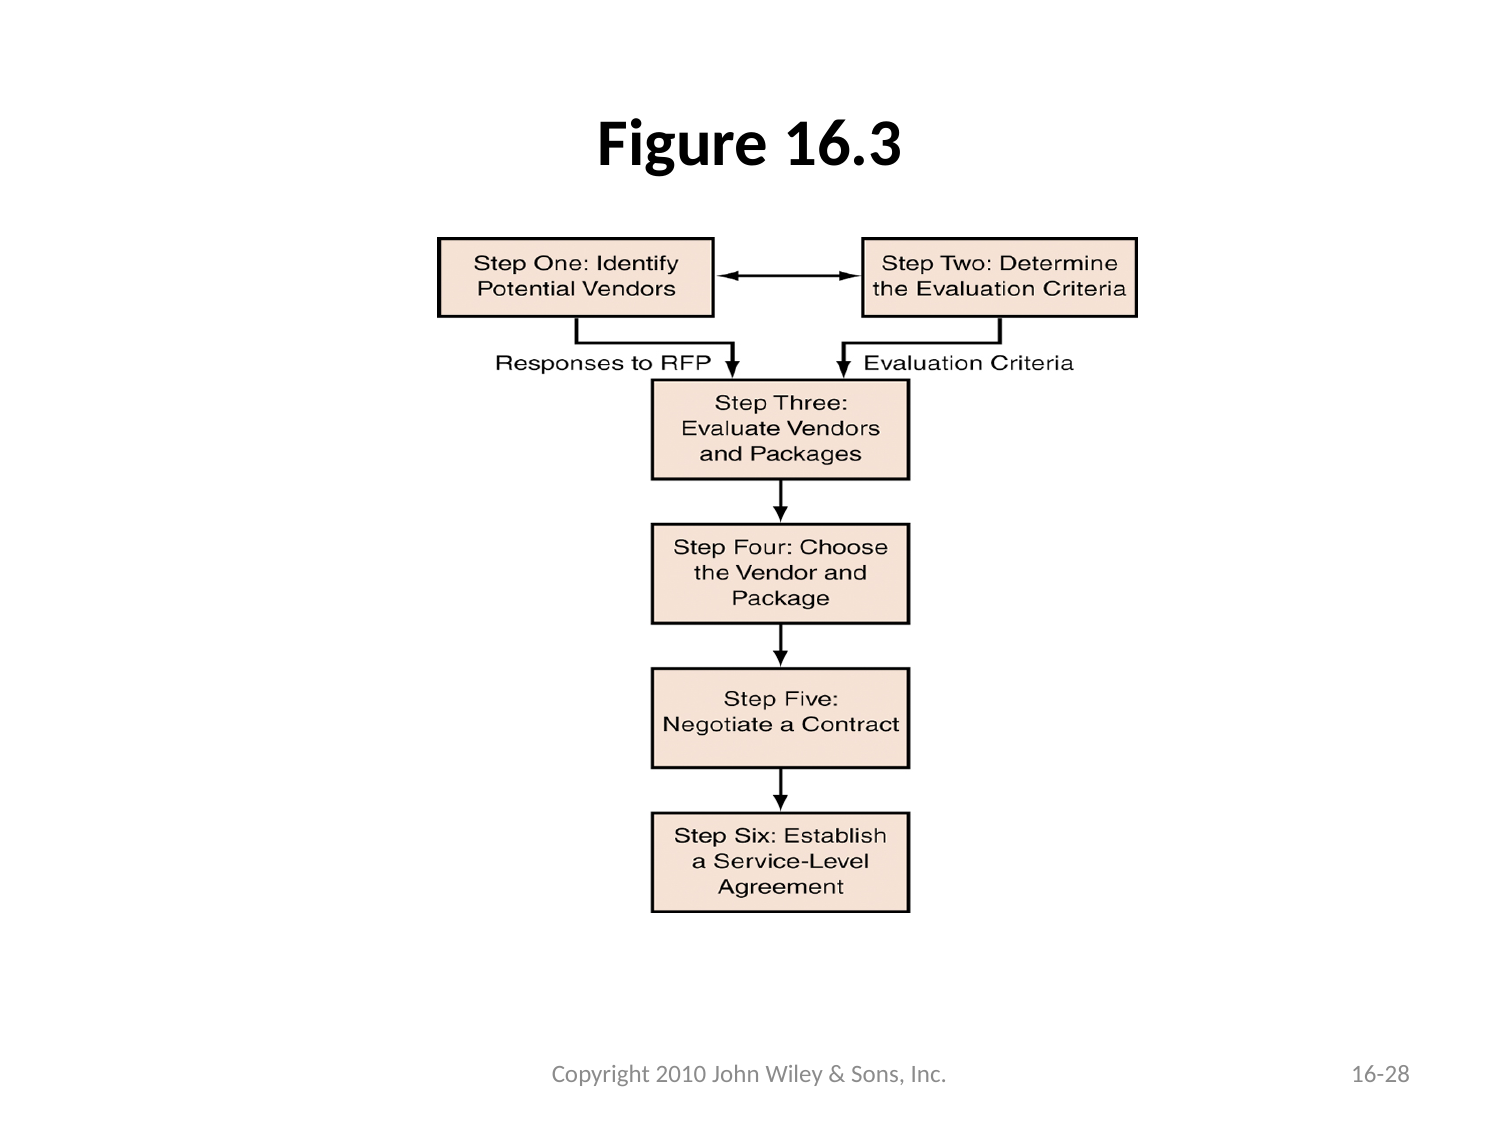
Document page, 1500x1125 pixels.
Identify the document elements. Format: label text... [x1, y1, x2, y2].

slide_number 16-28 [1074, 1042, 1425, 1103]
title Figure 16.3 [75, 45, 1425, 233]
footer Copyright 2010 John Wiley & Sons, Inc. [512, 1042, 988, 1103]
picture [437, 237, 1138, 913]
